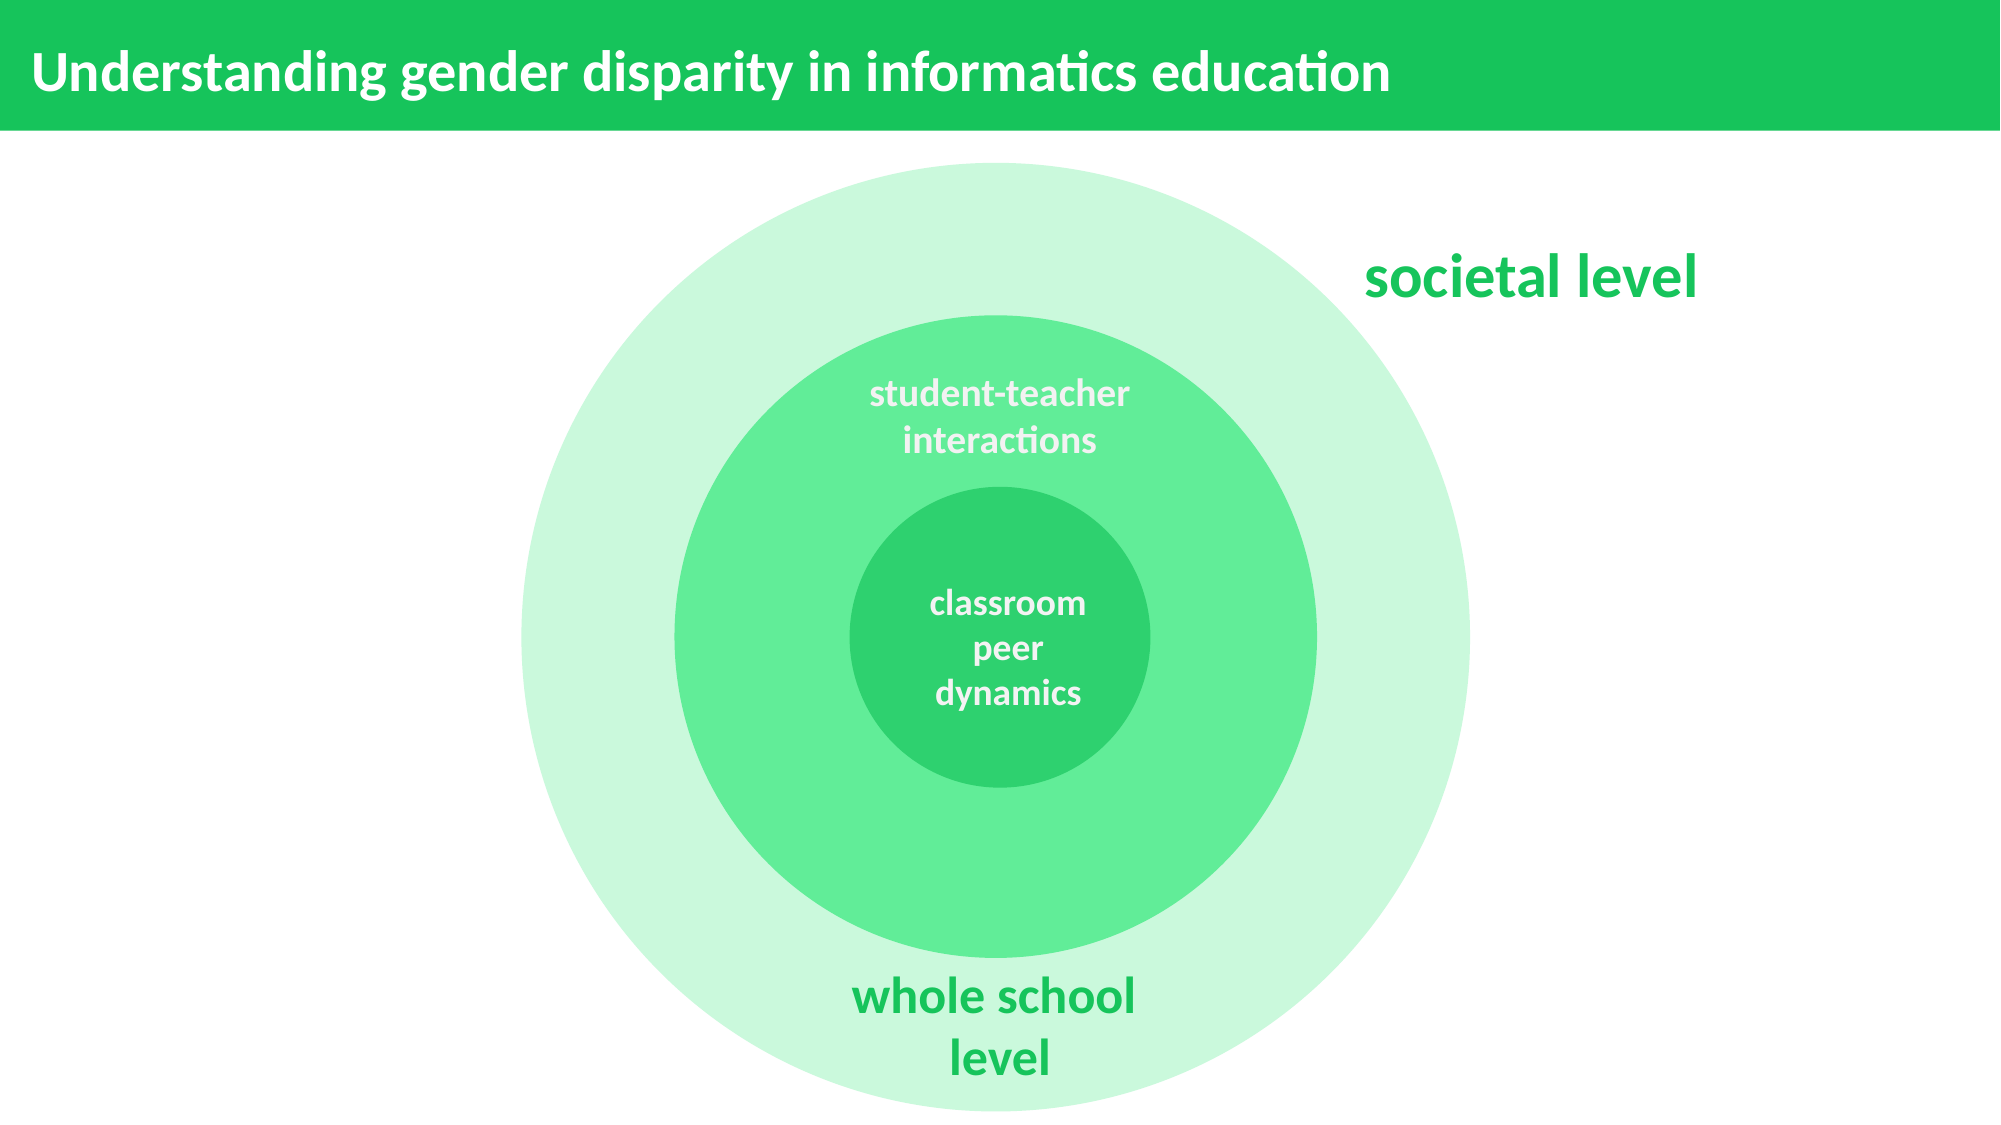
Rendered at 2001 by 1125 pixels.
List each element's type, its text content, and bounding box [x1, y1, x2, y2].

text_box [1136, 572, 1151, 702]
text_box classroom peer dynamics [881, 562, 1136, 711]
title Understanding gender disparity in informatics education [16, 13, 1976, 131]
text_box whole school level [695, 946, 1304, 1112]
text_box societal level [1349, 220, 1715, 386]
text_box [521, 162, 1471, 1004]
text_box [849, 518, 1132, 788]
text_box [848, 315, 1143, 351]
text_box student-teacher interactions [791, 351, 1209, 518]
text_box [674, 389, 1318, 946]
